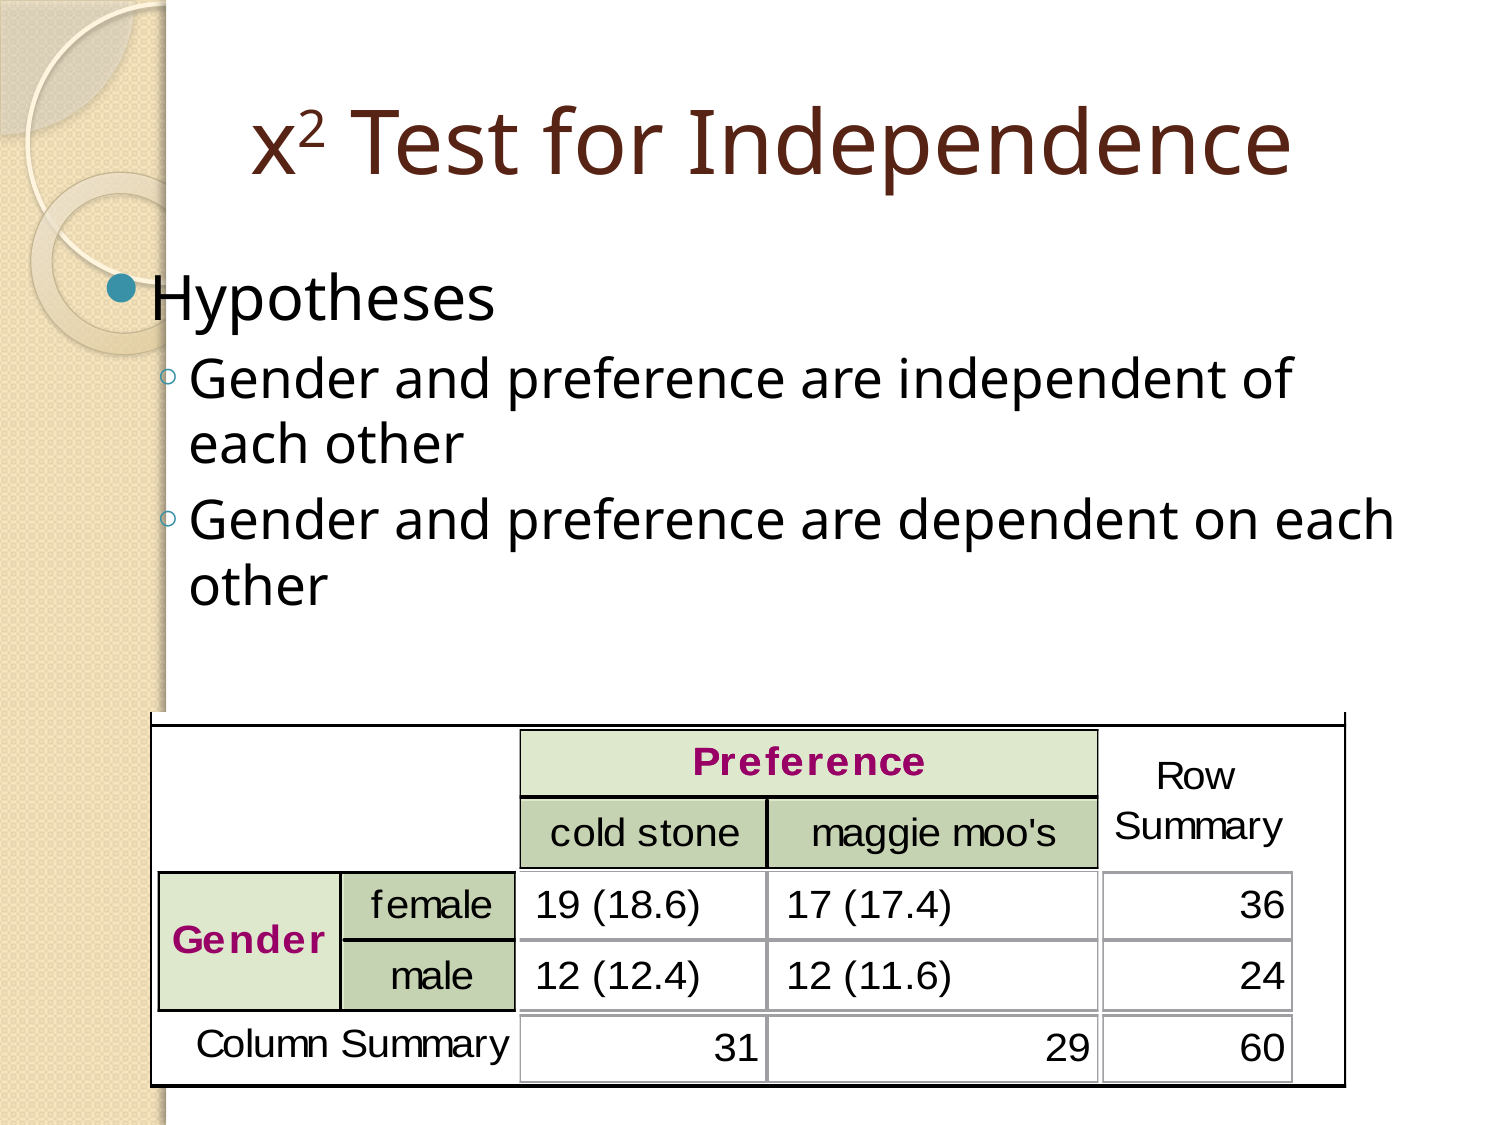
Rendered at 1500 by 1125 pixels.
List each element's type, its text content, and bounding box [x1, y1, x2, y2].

picture [149, 712, 1351, 1088]
list Hypotheses Gender and preference are independent of each other Gender and preference are dependent on each other [75, 249, 1425, 625]
title x2 Test for Independence [235, 45, 1466, 233]
